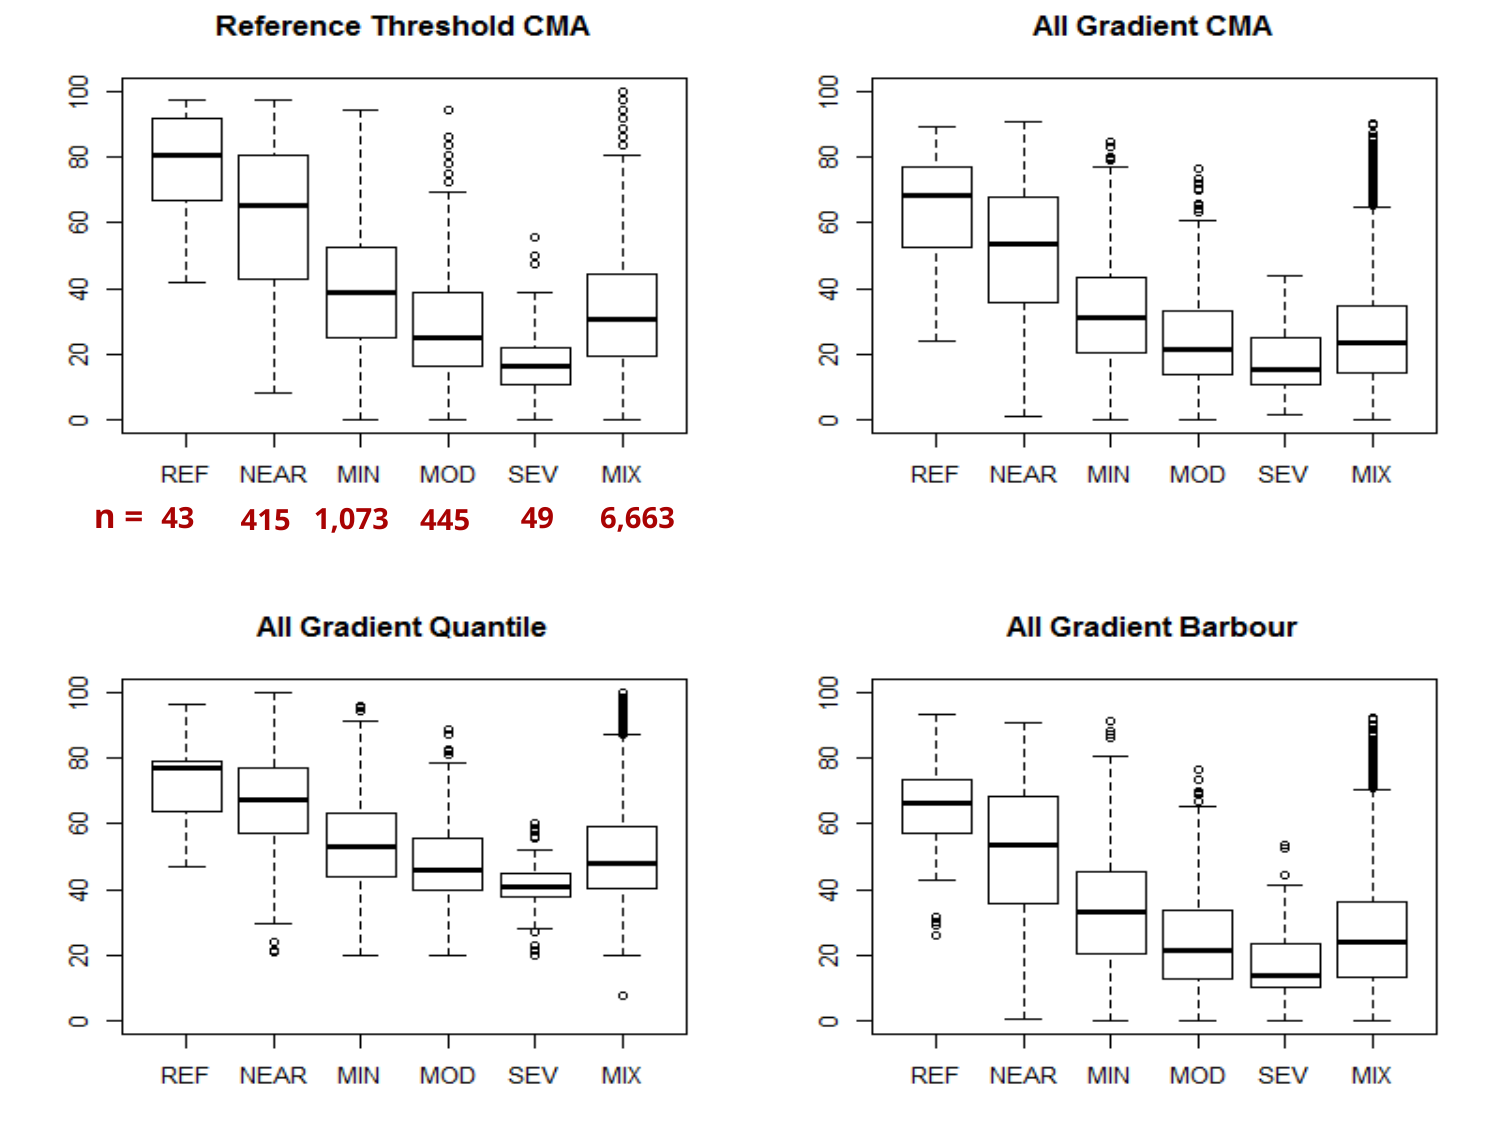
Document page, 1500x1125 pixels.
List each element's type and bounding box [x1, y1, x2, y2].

text_box [74, 487, 701, 545]
picture [0, 0, 1500, 1118]
